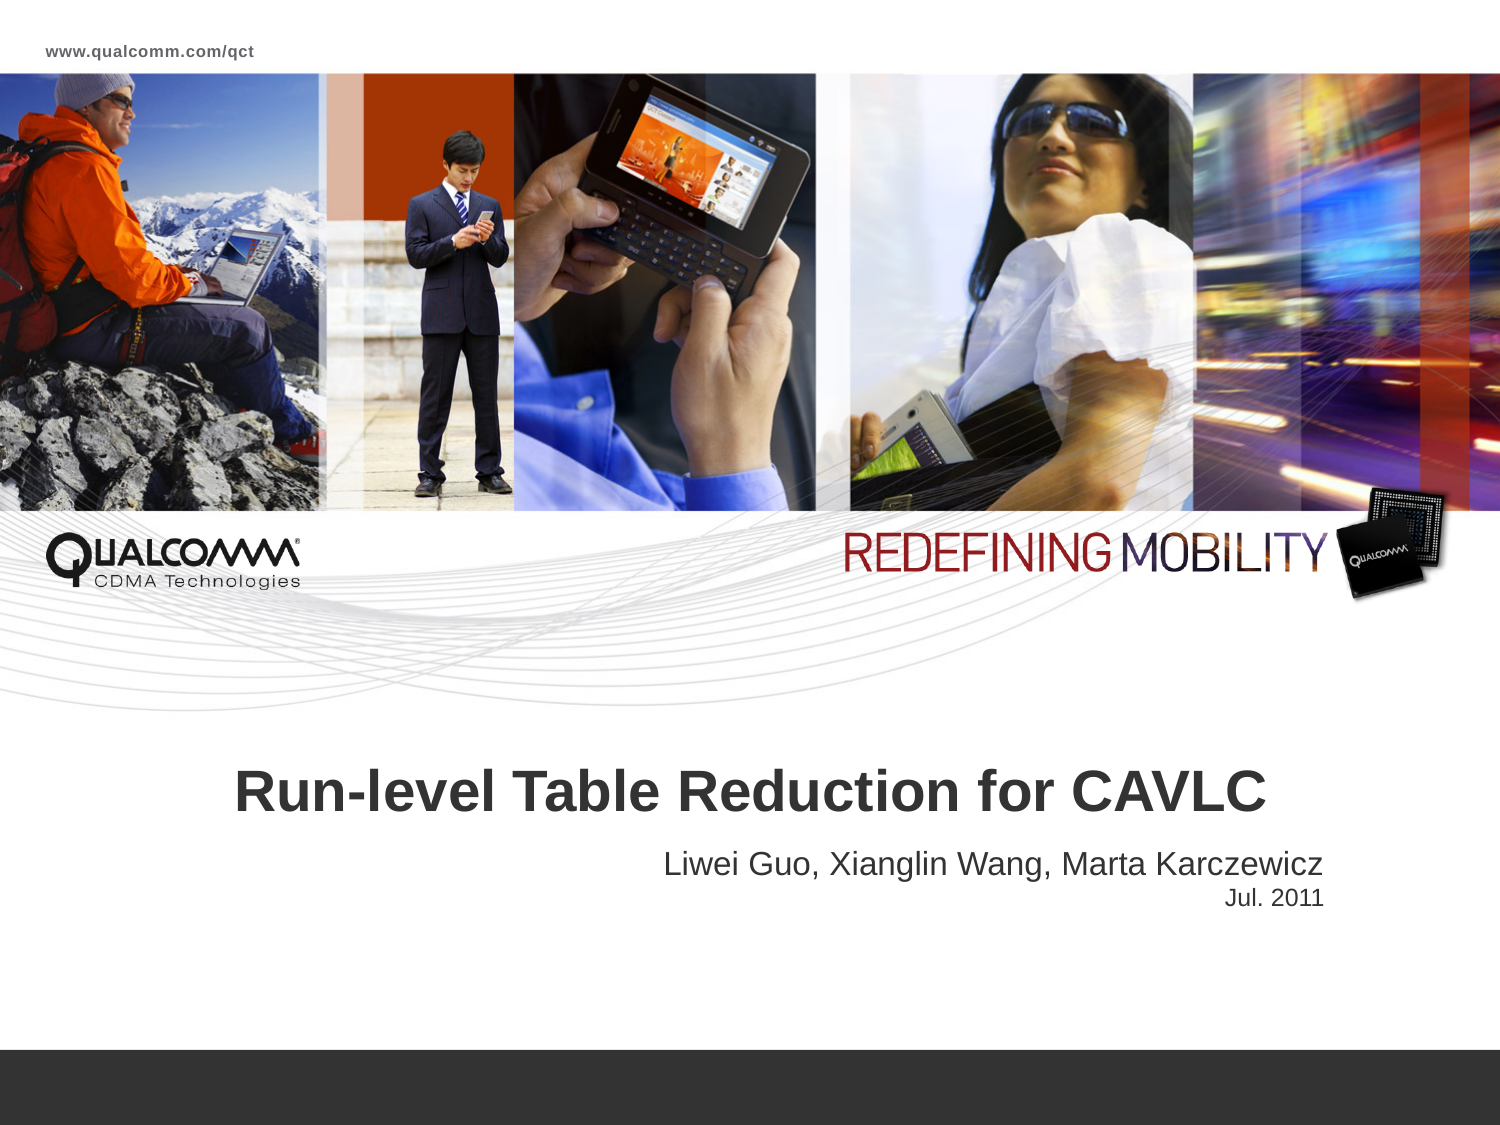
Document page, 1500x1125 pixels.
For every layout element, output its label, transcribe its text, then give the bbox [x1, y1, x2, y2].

title Run-level Table Reduction for CAVLC [219, 589, 1478, 831]
subtitle Liwei Guo, Xianglin Wang, Marta Karczewicz Jul. 2011 [343, 833, 1341, 936]
picture [30, 1048, 372, 1052]
picture [0, 12, 1500, 744]
